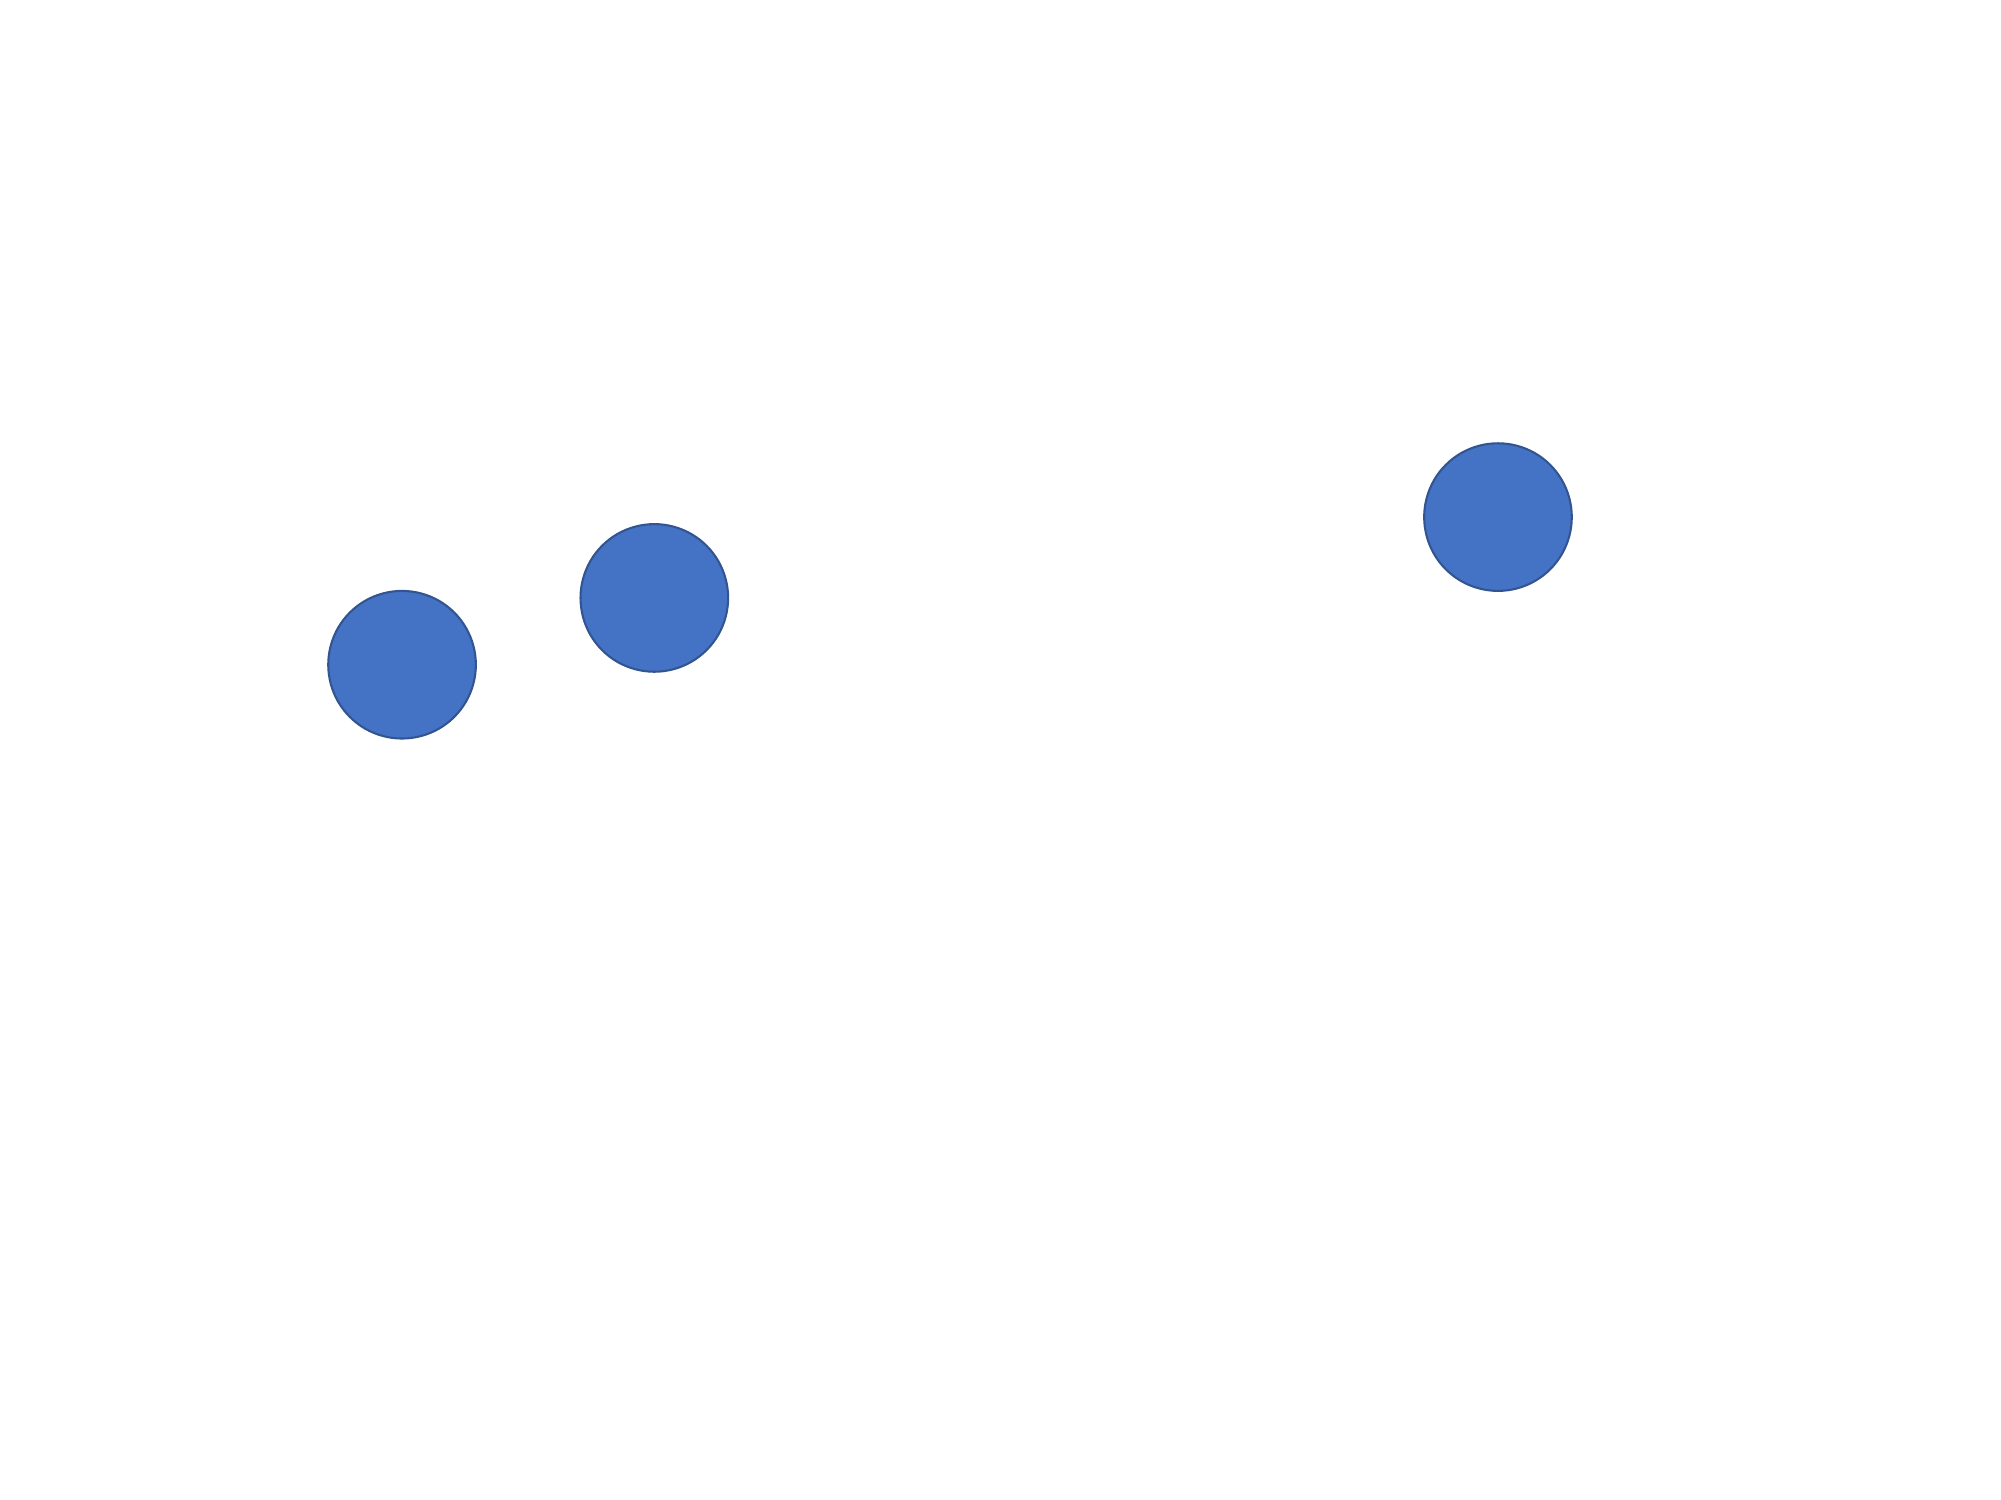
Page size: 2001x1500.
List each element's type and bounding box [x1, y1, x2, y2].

text_box [1423, 442, 1573, 592]
text_box [327, 589, 477, 740]
text_box [579, 523, 730, 673]
